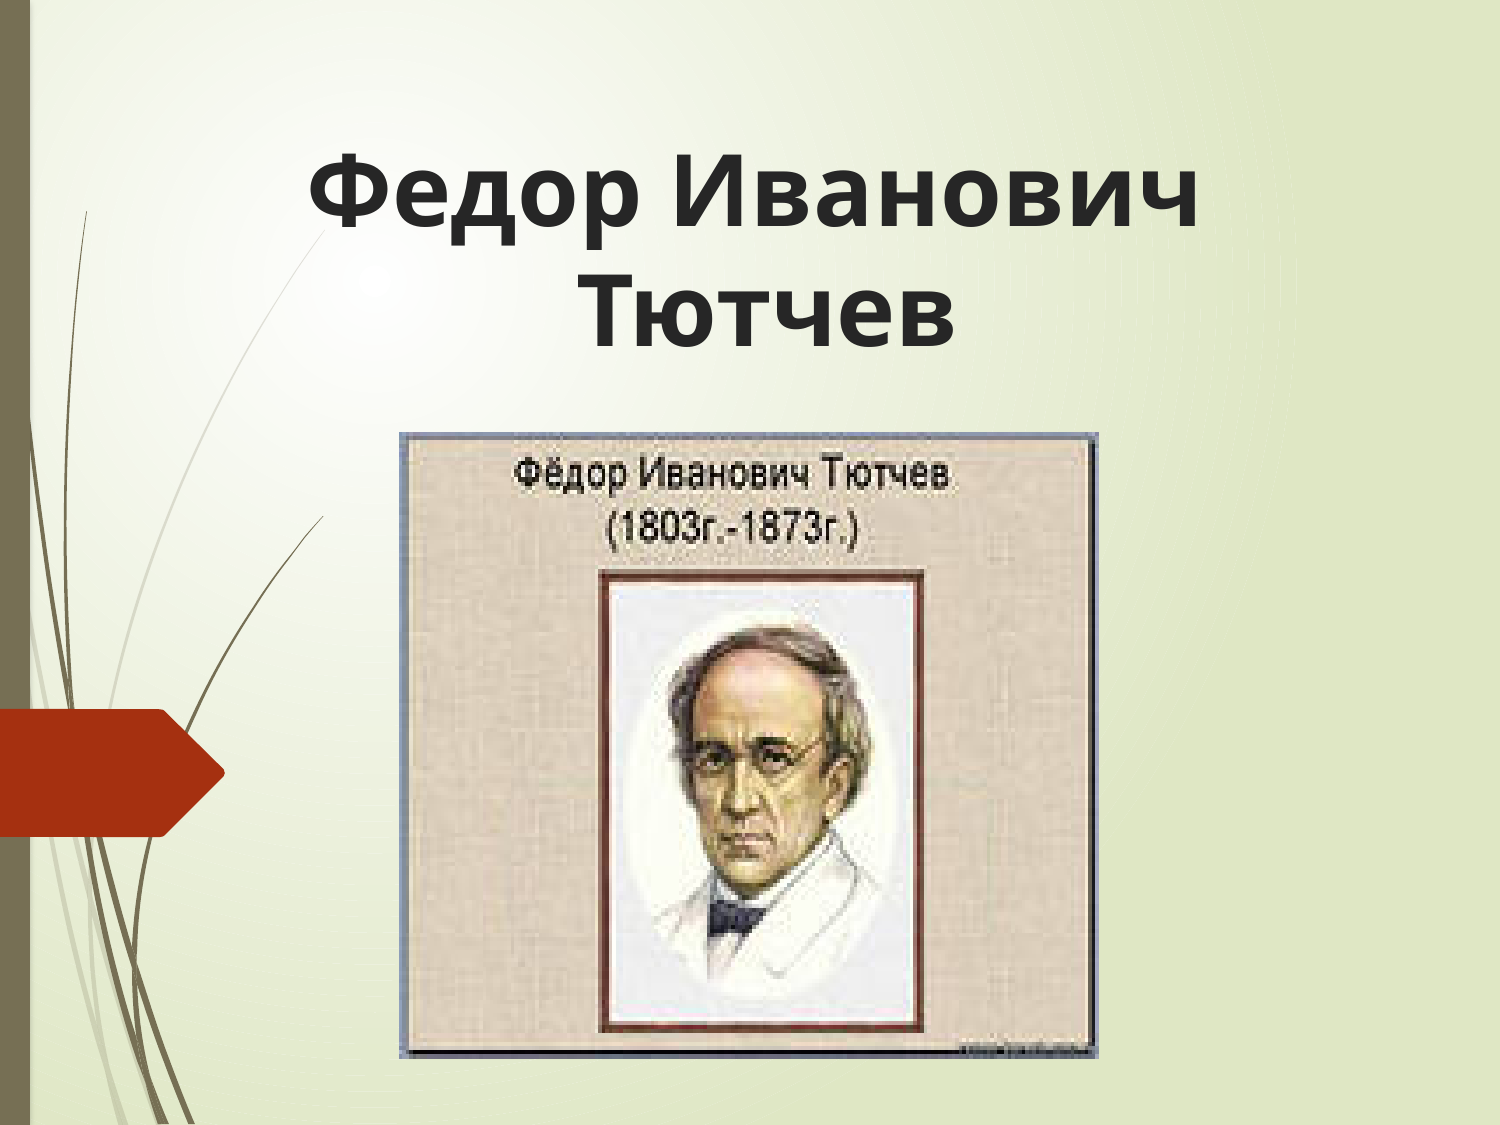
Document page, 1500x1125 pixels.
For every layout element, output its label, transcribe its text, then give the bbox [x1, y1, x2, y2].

picture [399, 432, 1100, 1059]
title Федор Иванович Тютчев [159, 113, 1376, 374]
